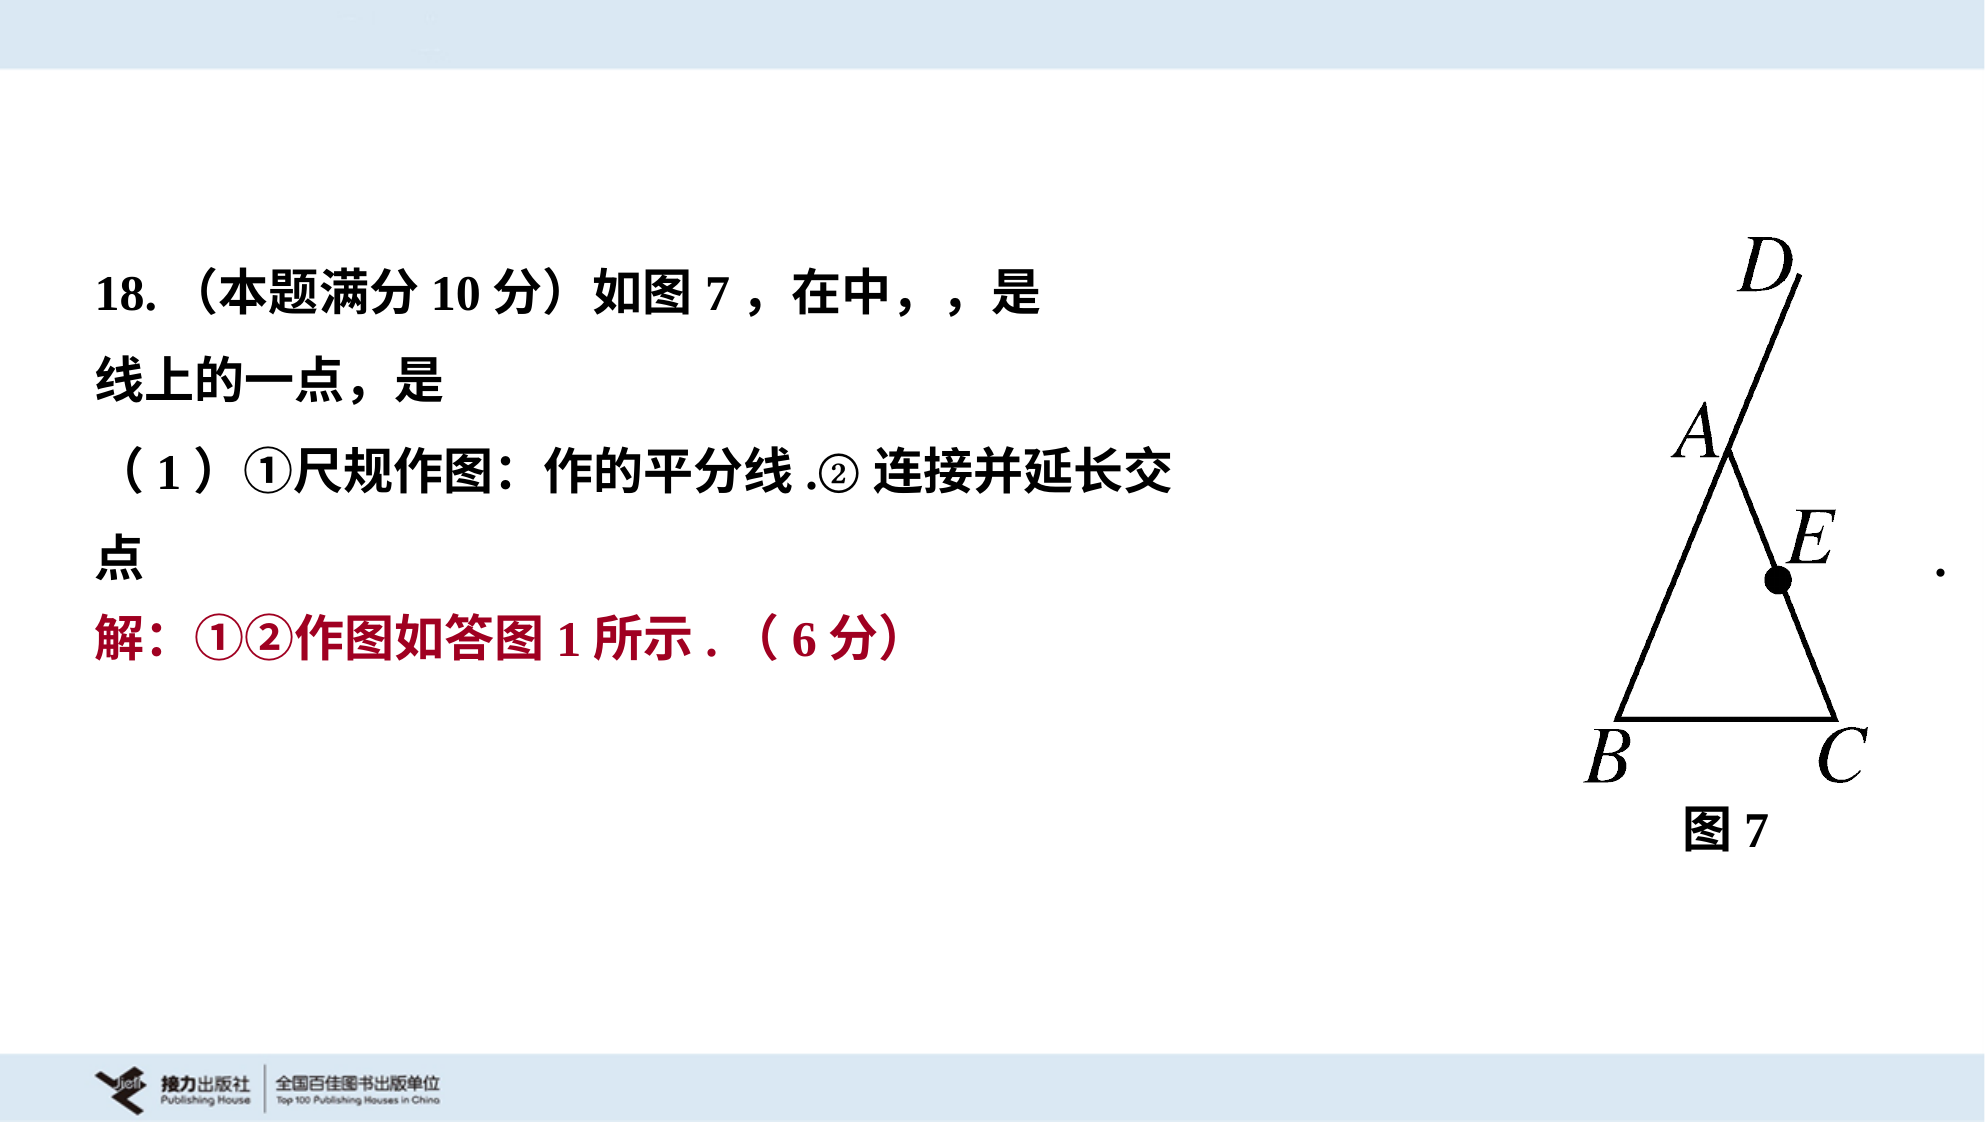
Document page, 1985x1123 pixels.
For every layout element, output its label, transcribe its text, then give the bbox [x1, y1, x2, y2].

picture [0, 0, 1985, 1122]
text_box 解：①②作图如答图1所示.（6分） [94, 579, 1583, 667]
text_box 图7 [1682, 783, 1769, 917]
